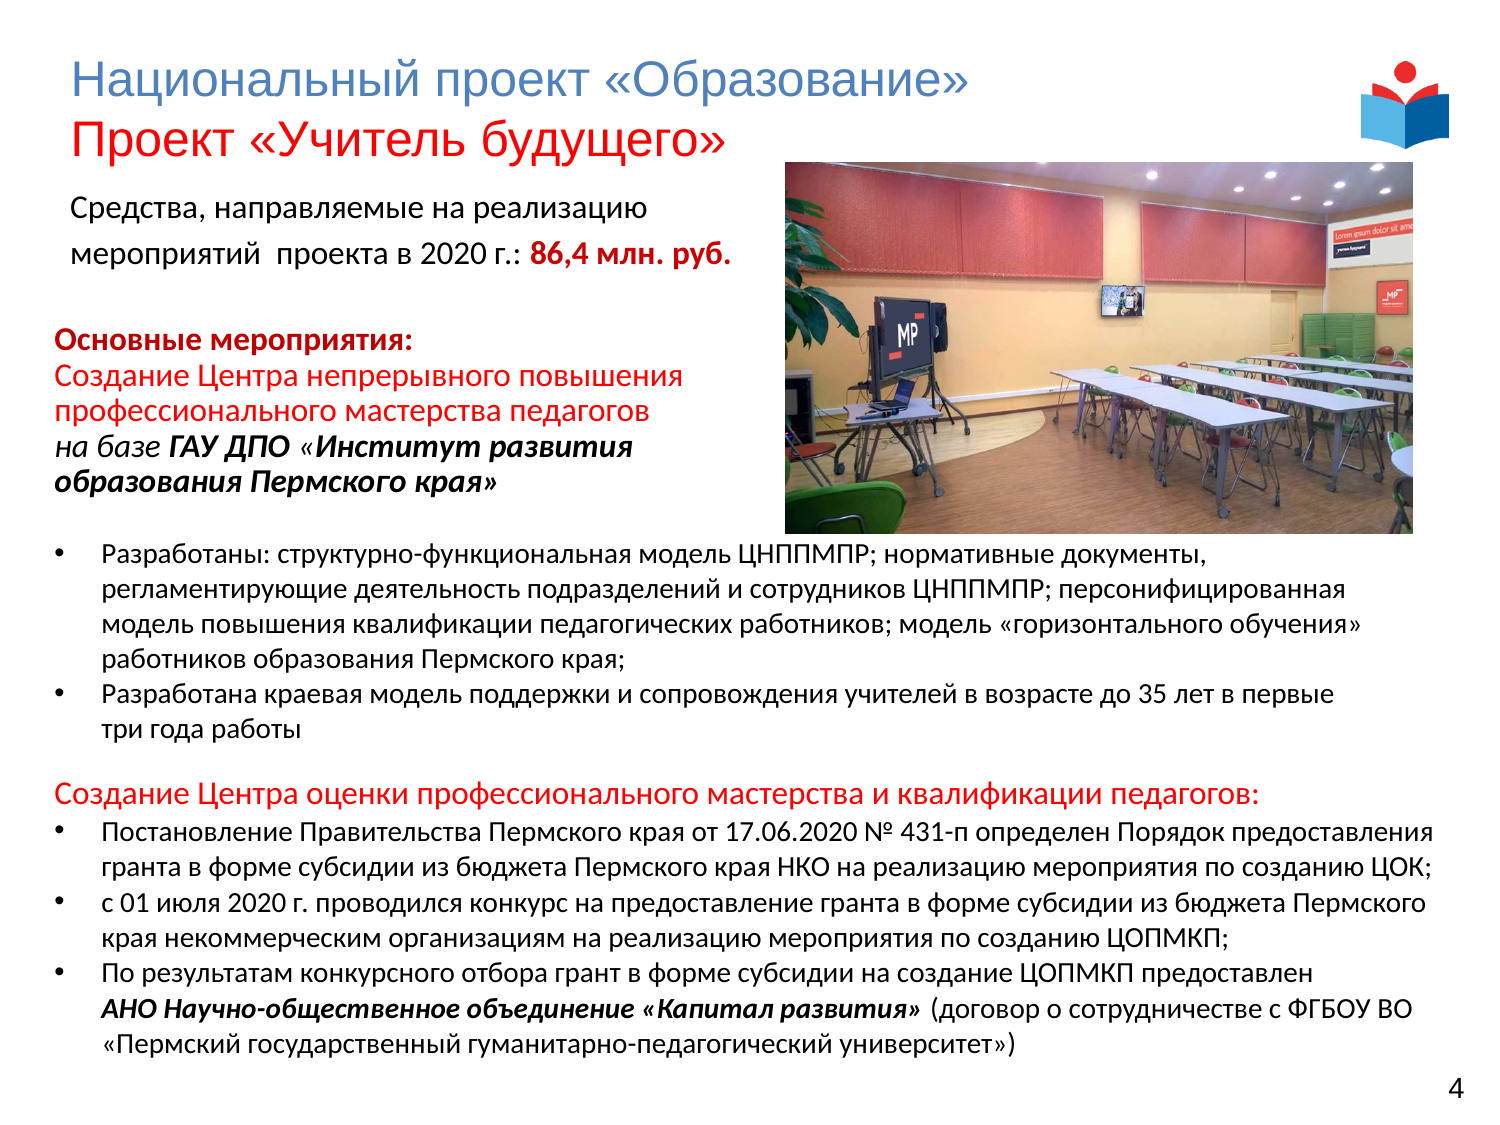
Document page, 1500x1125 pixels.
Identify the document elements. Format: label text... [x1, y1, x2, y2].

text_box Основные мероприятия: Создание Центра непрерывного повышения профессионального мастерства педагогов на базе ГАУ ДПО «Институт развития образования Пермского края» Разработаны: структурно-функциональная модель ЦНППМПР; нормативные документы, регламентирующие деятельность подразделений и сотрудников ЦНППМПР; персонифицированная модель повышения квалификации педагогических работников; модель «горизонтального обучения» работников образования Пермского края; Разработана краевая модель поддержки и сопровождения учителей в возрасте до 35 лет в первые три года работы [39, 314, 1391, 768]
text_box Создание Центра оценки профессионального мастерства и квалификации педагогов: Постановление Правительства Пермского края от 17.06.2020 № 431-п определен Порядок предоставления гранта в форме субсидии из бюджета Пермского края НКО на реализацию мероприятия по созданию ЦОК; с 01 июля 2020 г. проводился конкурс на предоставление гранта в форме субсидии из бюджета Пермского края некоммерческим организациям на реализацию мероприятия по созданию ЦОПМКП; По результатам конкурсного отбора грант в форме субсидии на создание ЦОПМКП предоставлен АНО Научно-общественное объединение «Капитал развития» (договор о сотрудничестве с ФГБОУ ВО «Пермский государственный гуманитарно-педагогический университет») [39, 768, 1476, 1067]
title Национальный проект «Образование» Проект «Учитель будущего» [55, 52, 1308, 160]
picture [1361, 61, 1449, 149]
text_box Средства, направляемые на реализацию мероприятий проекта в 2020 г.: 86,4 млн. руб. [55, 171, 780, 279]
picture [785, 162, 1413, 535]
